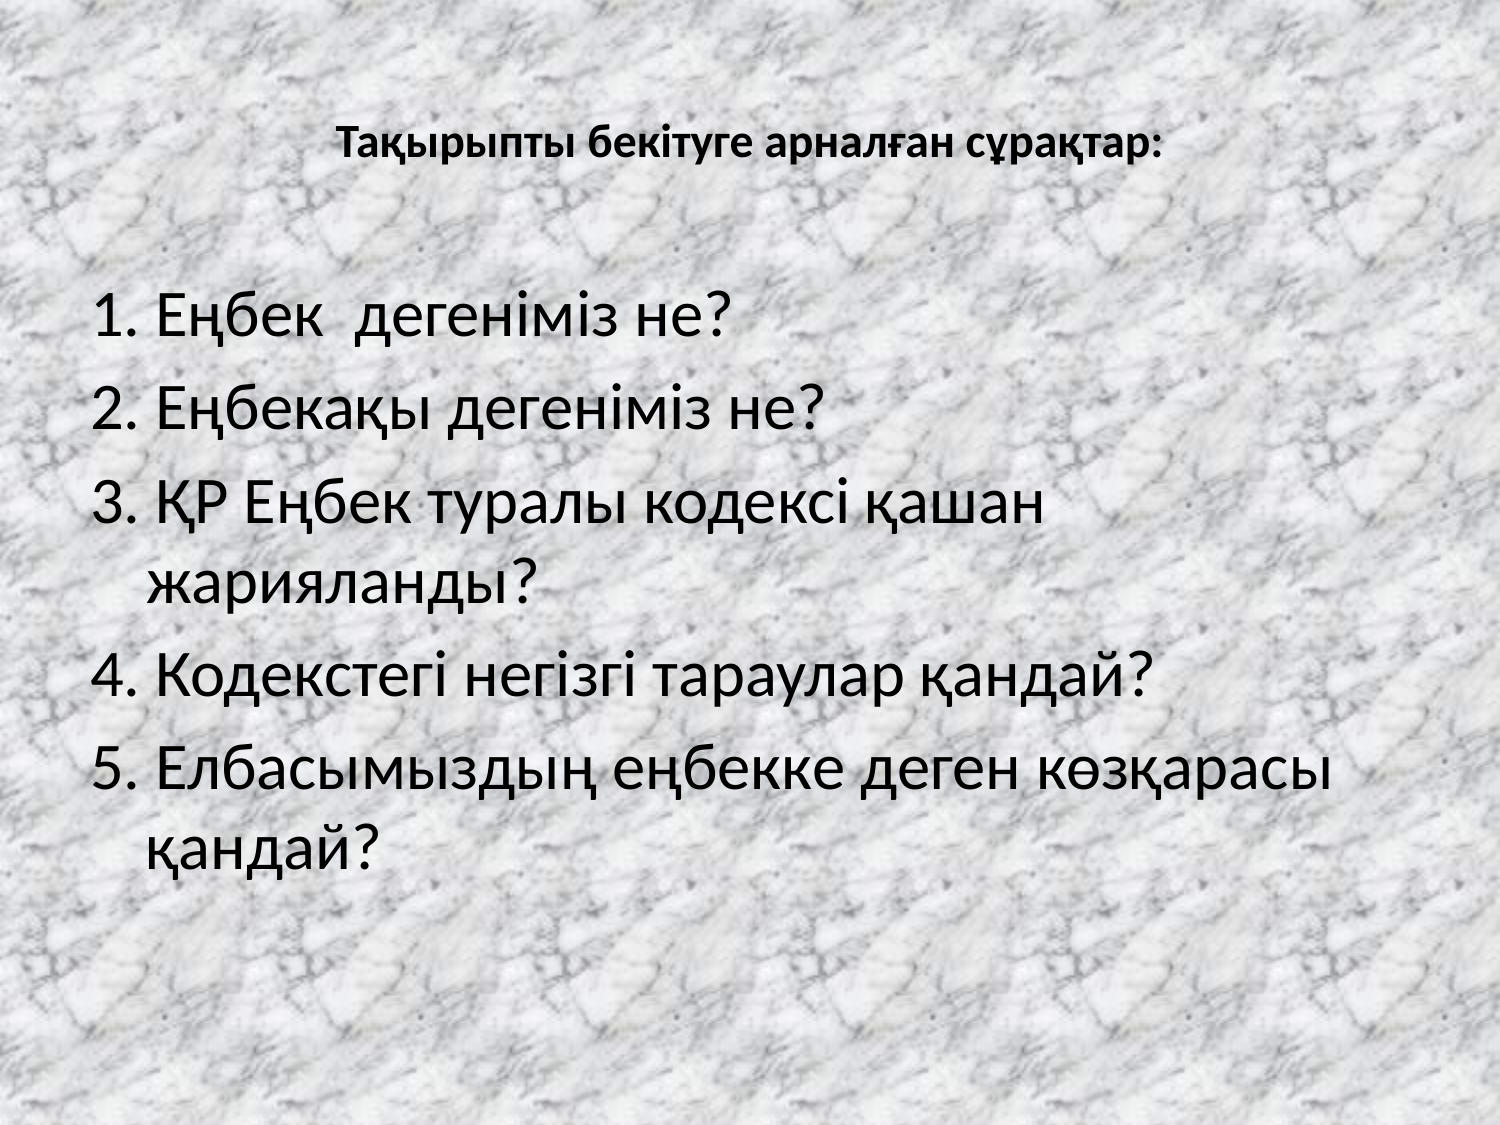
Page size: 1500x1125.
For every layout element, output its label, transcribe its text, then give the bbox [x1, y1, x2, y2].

picture [0, 0, 1500, 1125]
list 1. Еңбек дегеніміз не? 2. Еңбекақы дегеніміз не? 3. ҚР Еңбек туралы кодексі қашан жарияланды? 4. Кодекстегі негізгі тараулар қандай? 5. Елбасымыздың еңбекке деген көзқарасы қандай? [75, 262, 1425, 1005]
title Тақырыпты бекітуге арналған сұрақтар: [75, 45, 1425, 233]
